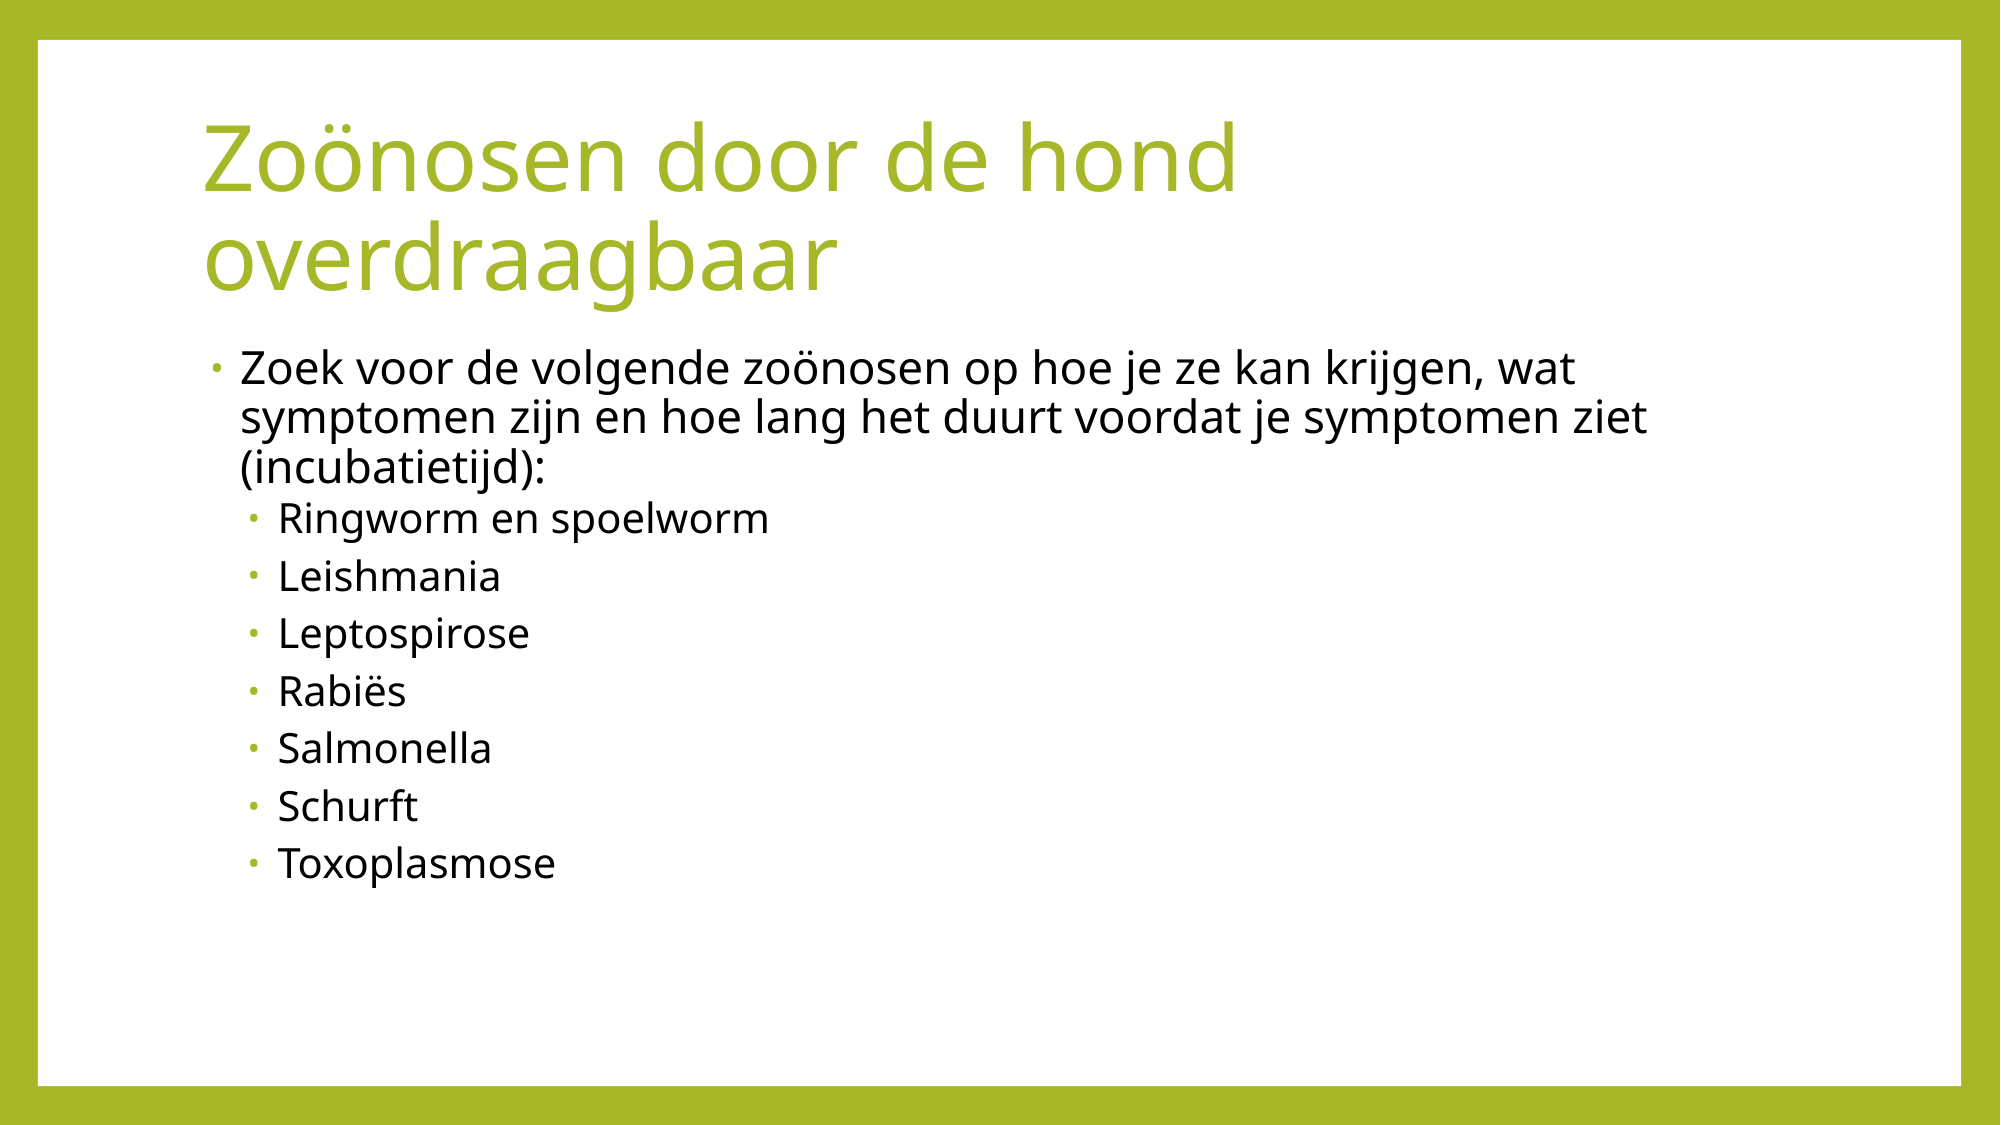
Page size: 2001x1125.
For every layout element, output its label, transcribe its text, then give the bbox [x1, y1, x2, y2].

title Zoönosen door de hond overdraagbaar [187, 99, 1808, 323]
list Zoek voor de volgende zoönosen op hoe je ze kan krijgen, wat symptomen zijn en hoe lang het duurt voordat je symptomen ziet (incubatietijd): Ringworm en spoelworm Leishmania Leptospirose Rabiës Salmonella Schurft Toxoplasmose [187, 337, 1808, 1000]
